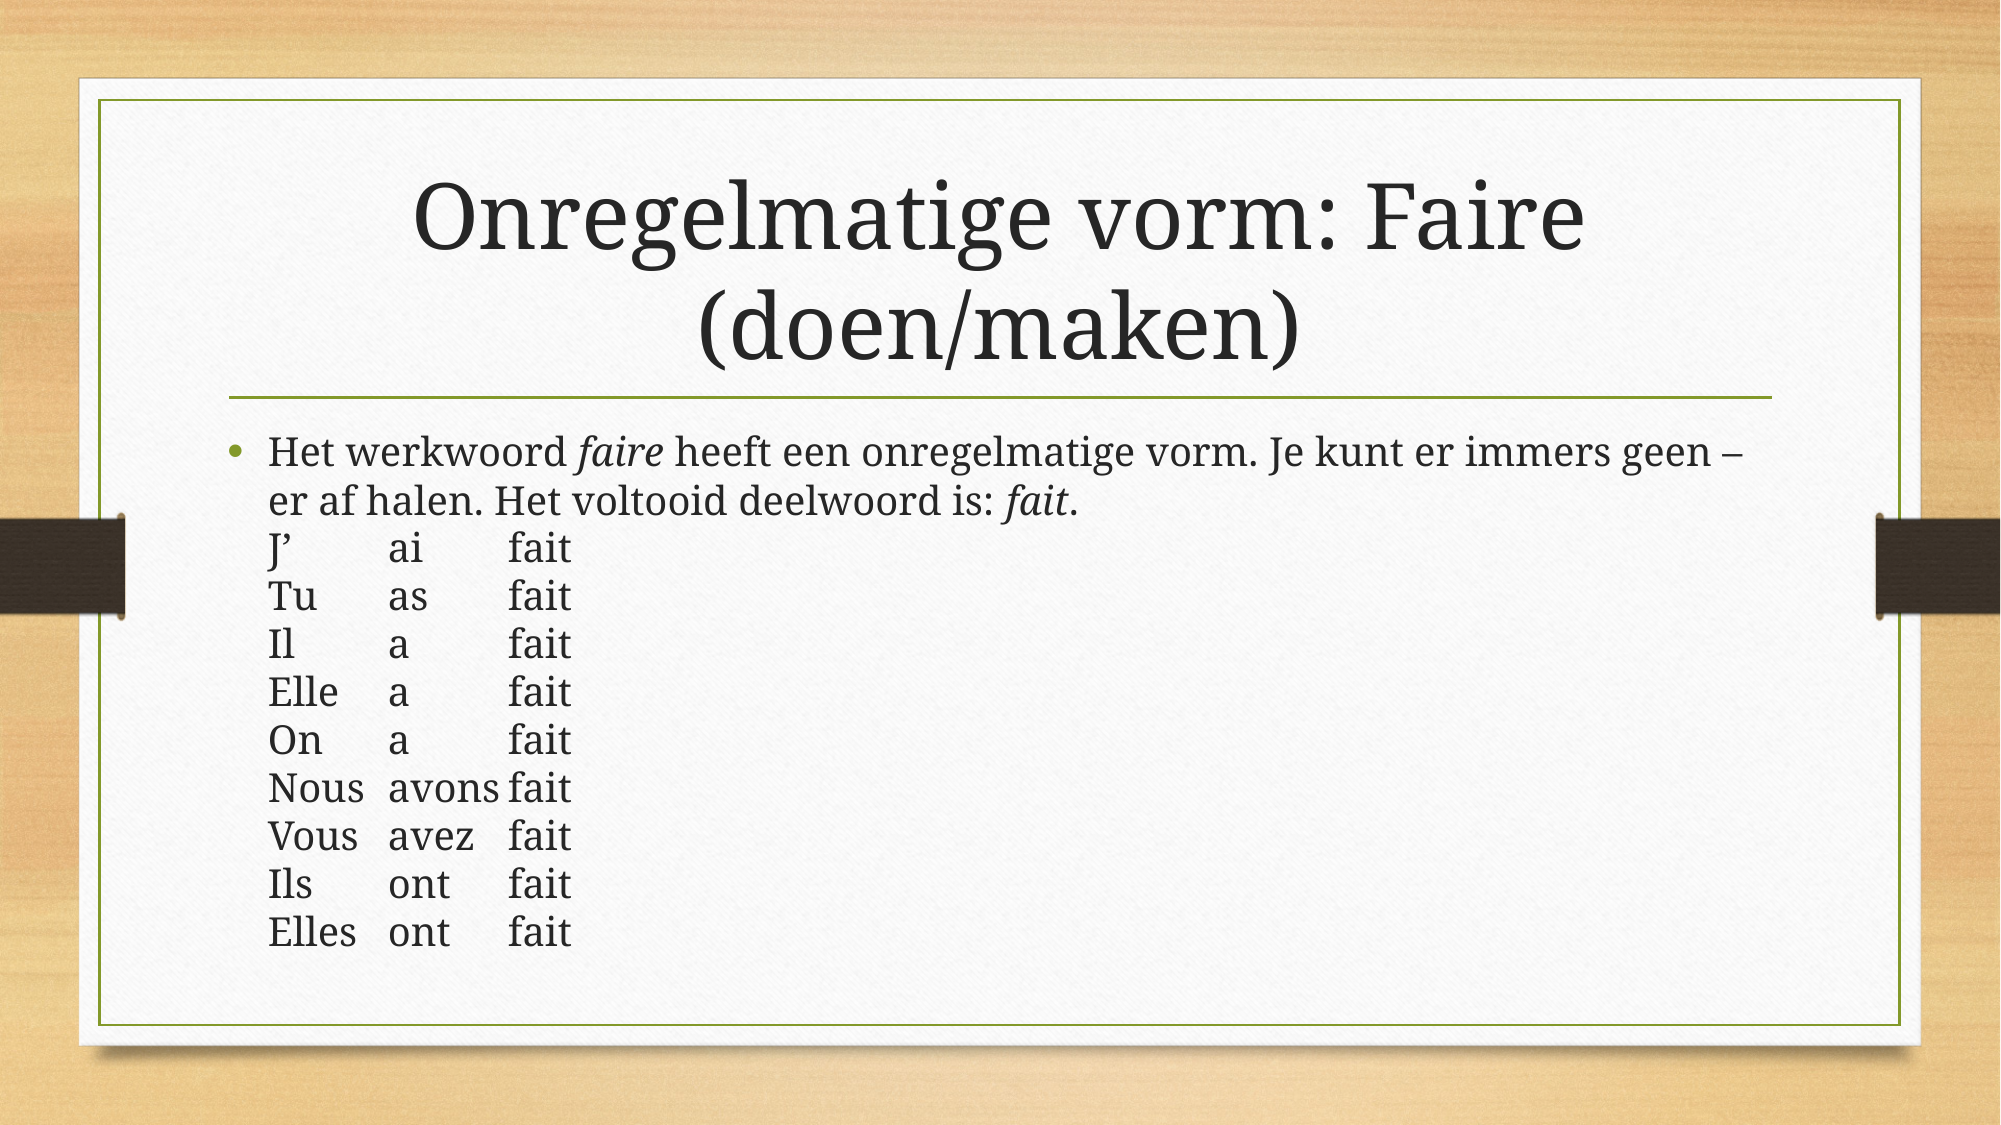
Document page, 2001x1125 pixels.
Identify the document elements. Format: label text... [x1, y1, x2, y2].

picture [0, 0, 2001, 1125]
list Het werkwoord faire heeft een onregelmatige vorm. Je kunt er immers geen –er af halen. Het voltooid deelwoord is: fait. J’ ai fait Tu as fait Il a fait Elle a fait On a fait Nous avons fait Vous avez fait Ils ont fait Elles ont fait [212, 419, 1788, 964]
title Onregelmatige vorm: Faire (doen/maken) [212, 161, 1788, 375]
